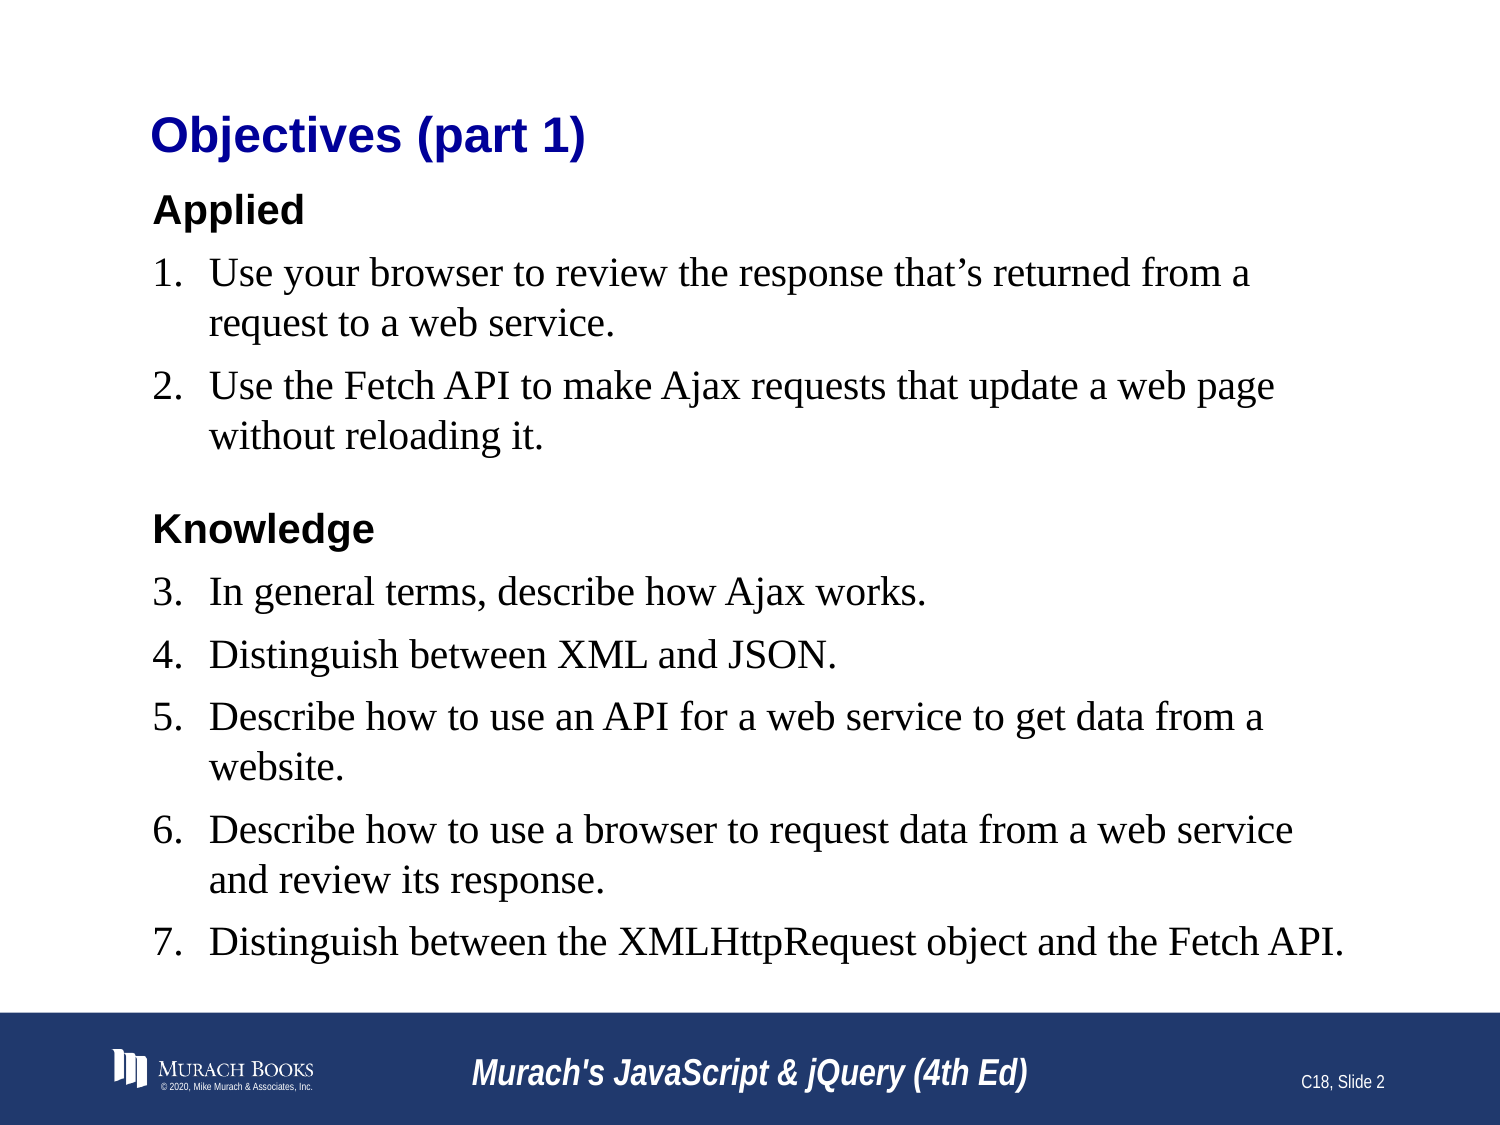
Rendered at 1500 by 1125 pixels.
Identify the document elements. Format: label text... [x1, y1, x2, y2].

title Objectives (part 1) [150, 102, 1350, 164]
slide_number C18, Slide 2 [1087, 1025, 1400, 1100]
footer © 2020, Mike Murach & Associates, Inc. [12, 1025, 463, 1100]
slide_number Murach's JavaScript & jQuery (4th Ed) [463, 1025, 1050, 1100]
list Applied Use your browser to review the response that’s returned from a request to a web service. Use the Fetch API to make Ajax requests that update a web page without reloading it. Knowledge In general terms, describe how Ajax works. Distinguish between XML and JSON. Describe how to use an API for a web service to get data from a website. Describe how to use a browser to request data from a web service and review its response. Distinguish between the XMLHttpRequest object and the Fetch API. [137, 174, 1363, 975]
